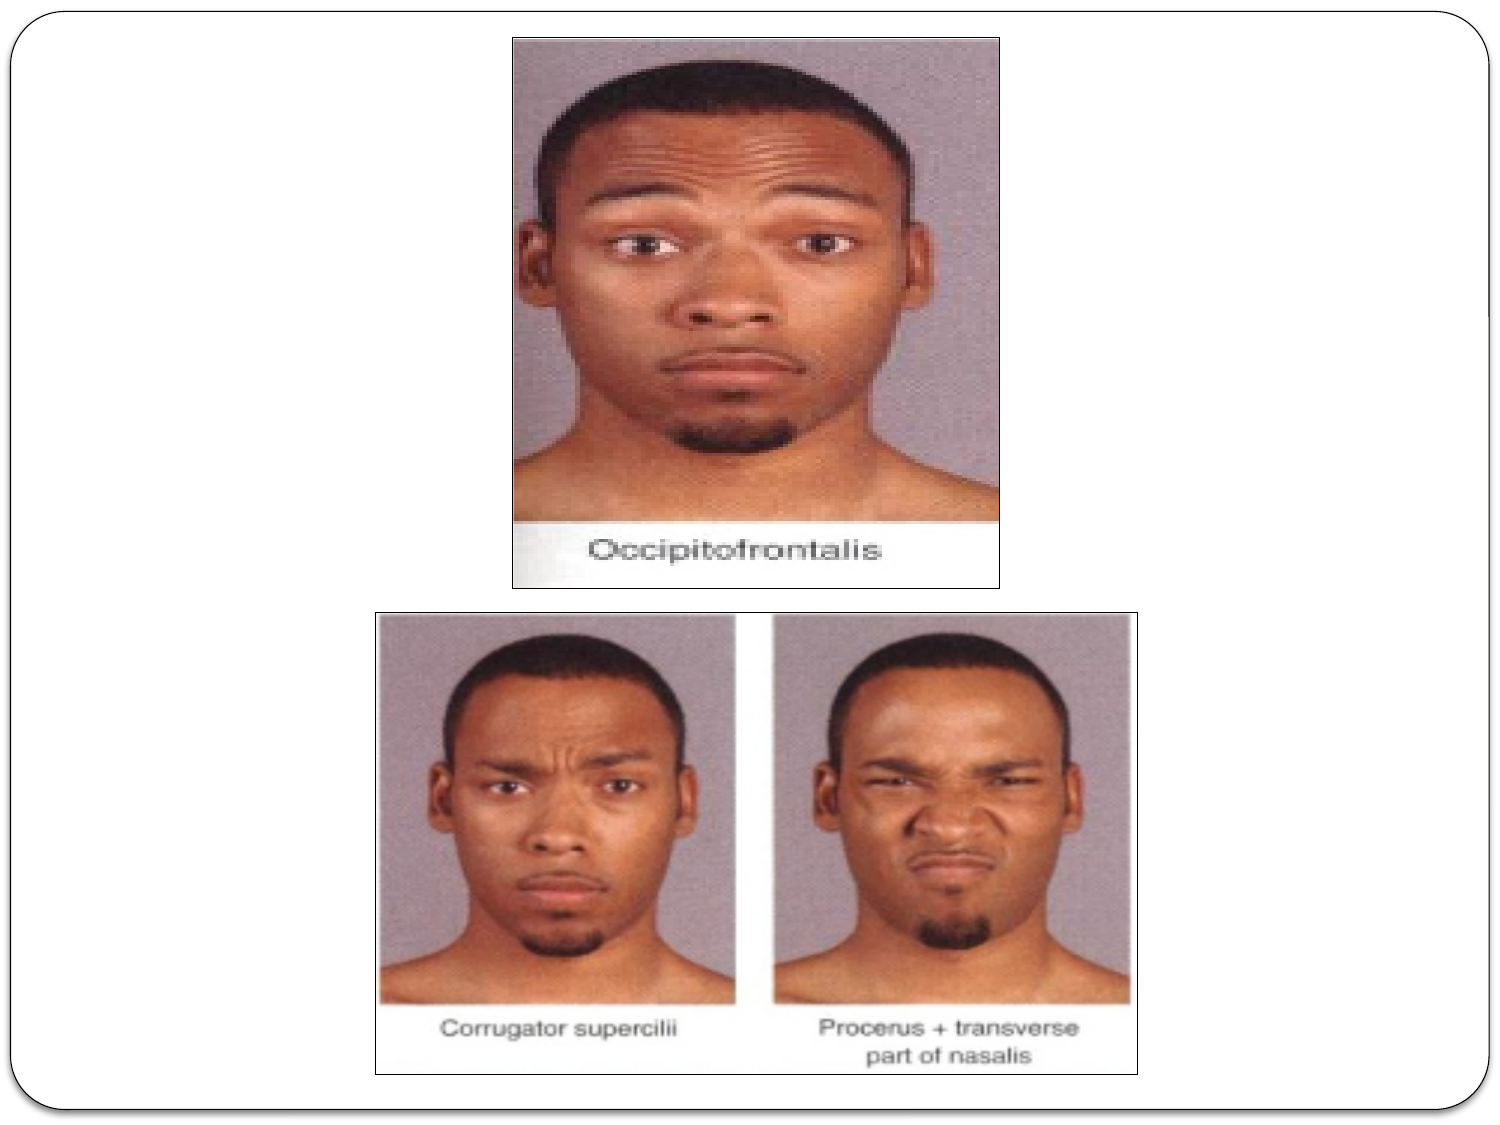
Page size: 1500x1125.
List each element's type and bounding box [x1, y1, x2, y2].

picture [512, 37, 1001, 589]
picture [374, 612, 1138, 1076]
